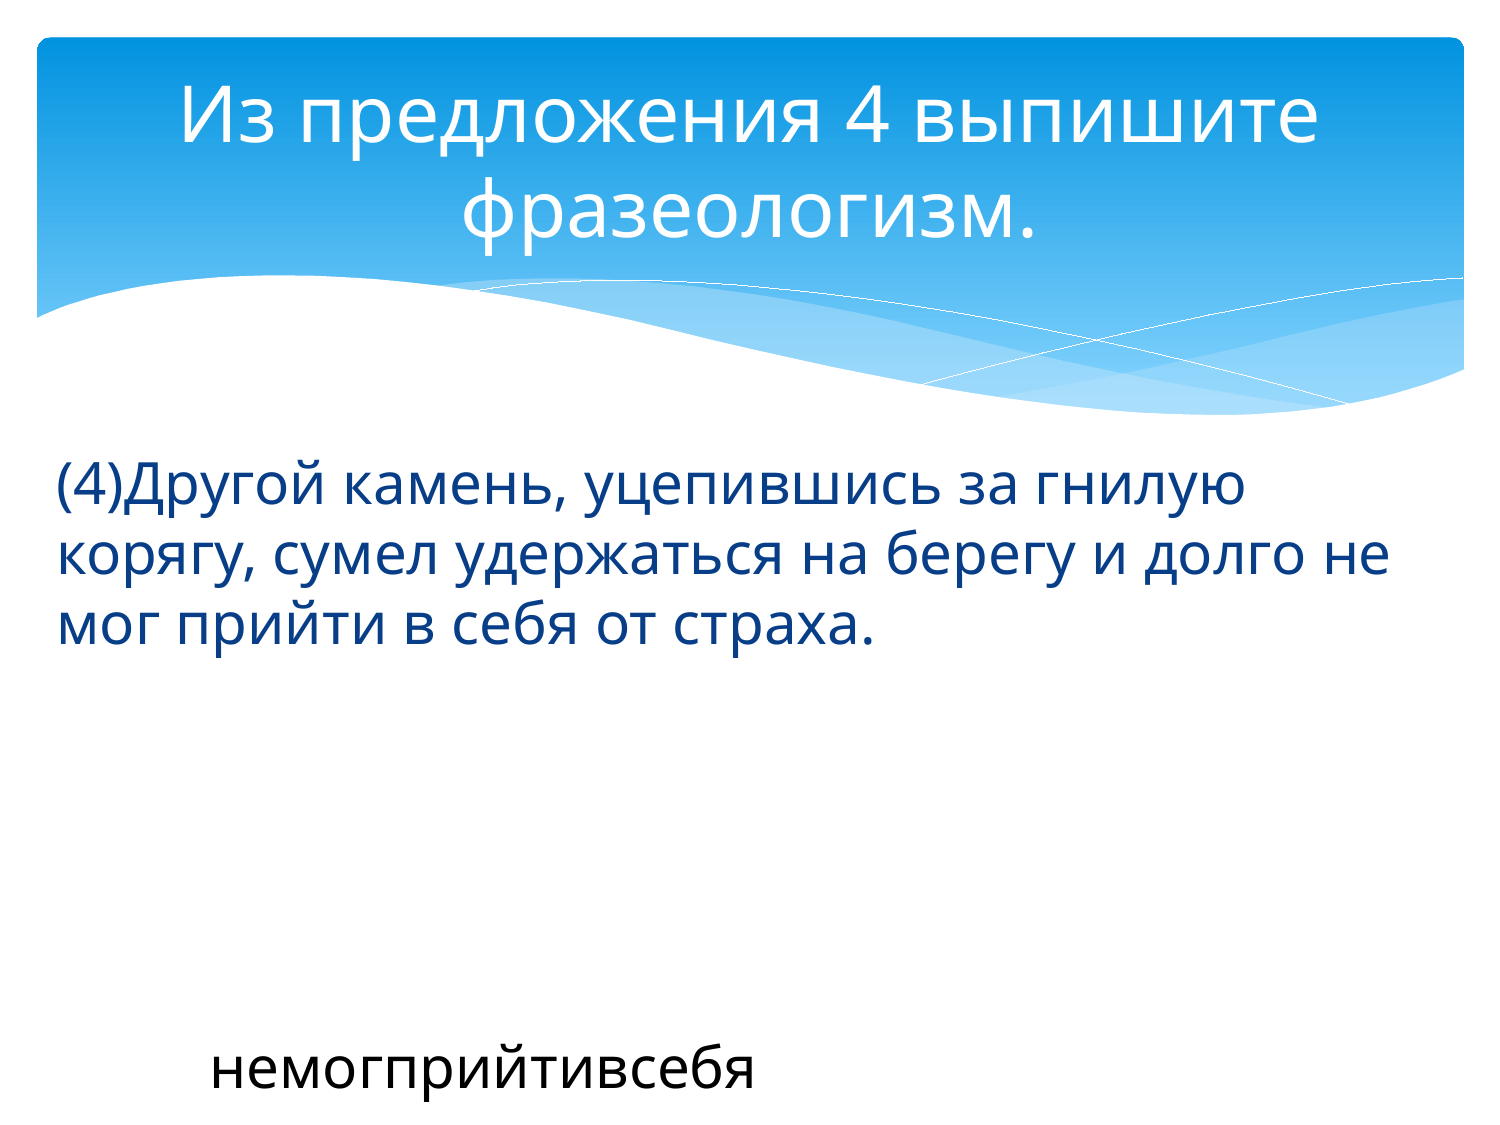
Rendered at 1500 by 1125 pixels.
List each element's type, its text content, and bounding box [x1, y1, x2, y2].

text_box немогприйтивсебя [194, 1023, 1317, 1108]
list (4)Другой камень, уцепившись за гнилую корягу, сумел удержаться на берегу и долго не мог прийти в себя от страха. [41, 438, 1459, 1005]
title Из предложения 4 выпишите фразеологизм. [75, 55, 1425, 261]
